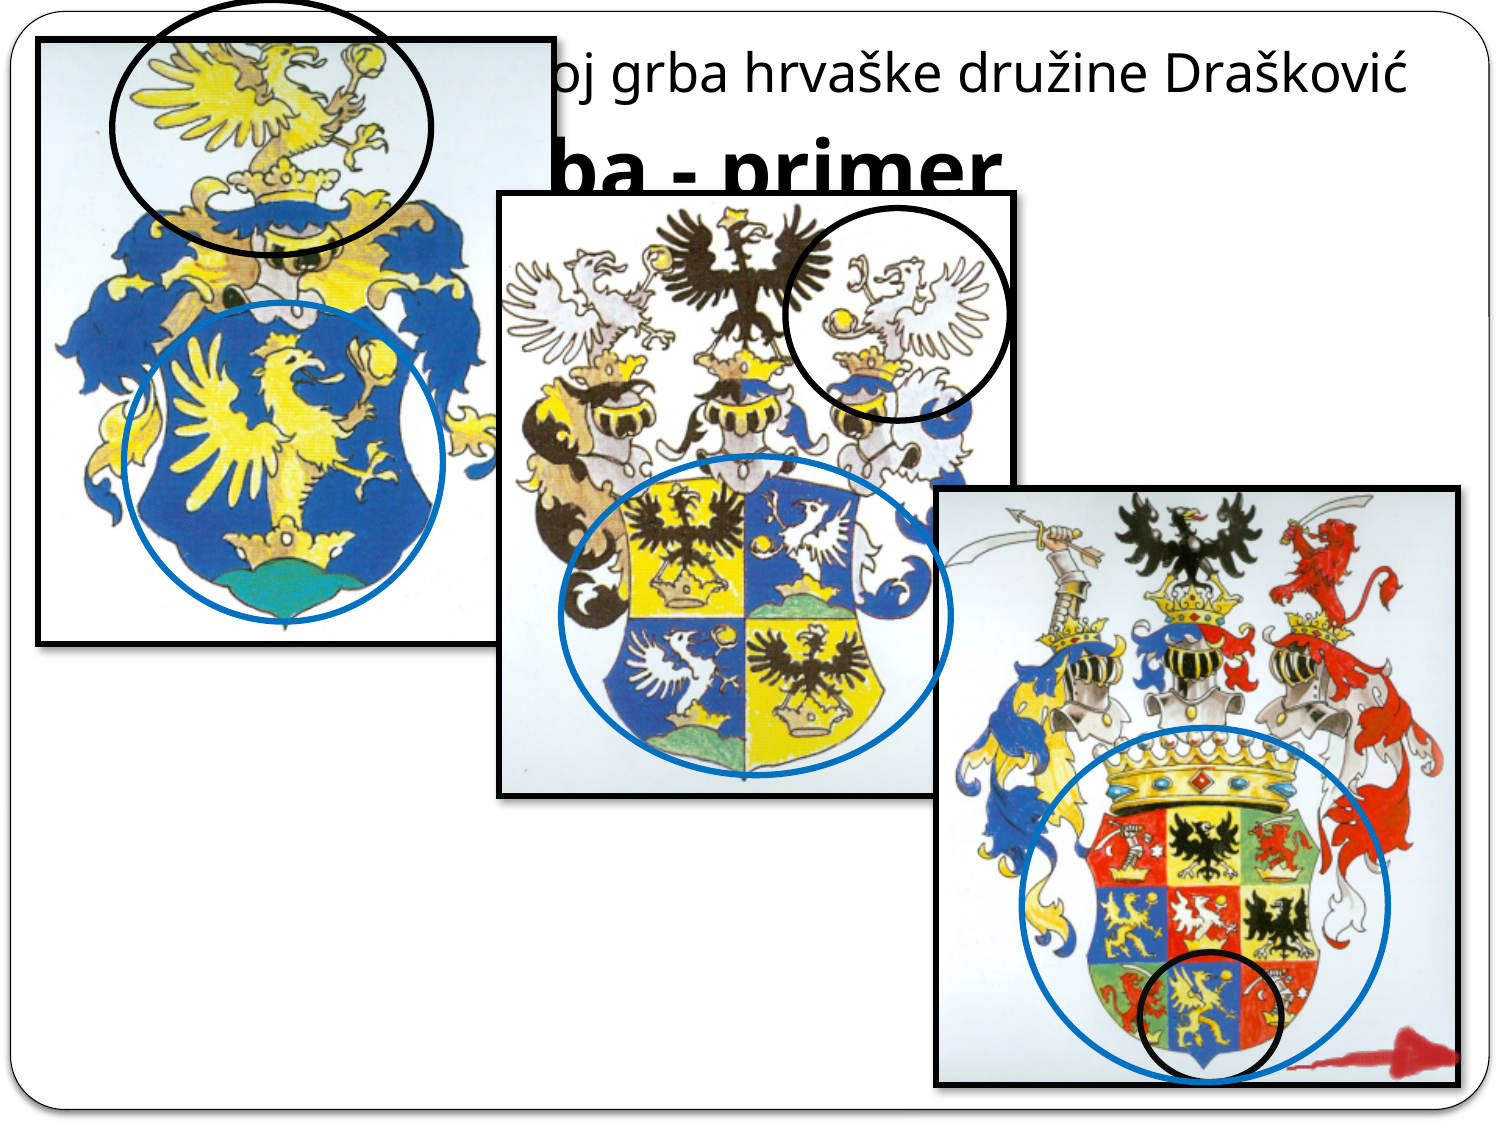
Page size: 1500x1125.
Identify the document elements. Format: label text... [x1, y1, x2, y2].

list Razvoj grba hrvaške družine Drašković [378, 30, 1429, 138]
text_box [154, 0, 390, 40]
title Razvoj grba - primer [568, 138, 1425, 233]
picture [41, 42, 1468, 1102]
